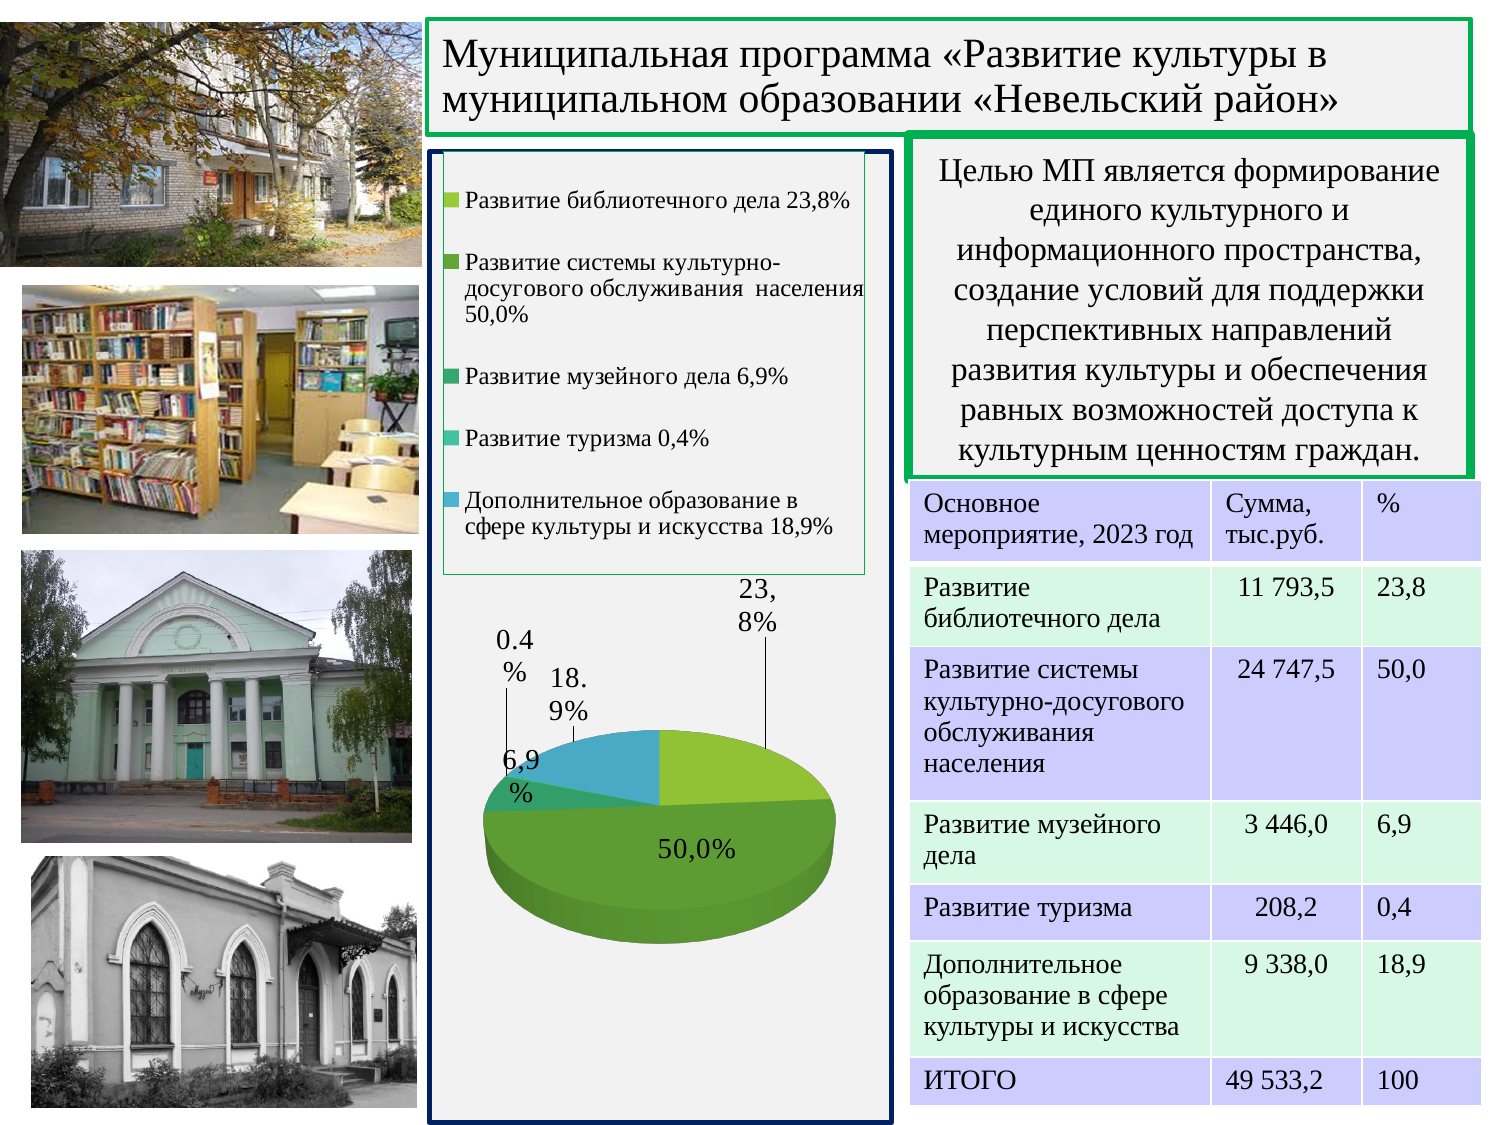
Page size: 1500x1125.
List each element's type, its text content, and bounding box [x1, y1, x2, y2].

table_cell 0,4 [1363, 885, 1481, 940]
table_cell 208,2 [1212, 885, 1361, 940]
chart [426, 148, 895, 1125]
table_cell 49 533,2 [1212, 1058, 1361, 1105]
table_cell Развитие библиотечного дела [910, 567, 1210, 646]
table_cell 3 446,0 [1212, 802, 1361, 883]
table_cell Развитие системы культурно-досугового обслуживания населения [910, 647, 1210, 800]
table_cell 23,8 [1363, 567, 1481, 646]
table_cell Развитие музейного дела [910, 802, 1210, 883]
table_cell 50,0 [1363, 647, 1481, 800]
table_cell 11 793,5 [1212, 567, 1361, 646]
table_header Основное мероприятие, 2023 год [910, 481, 1210, 561]
table_cell Дополнительное образование в сфере культуры и искусства [910, 942, 1210, 1056]
picture [20, 549, 412, 844]
table_cell 18,9 [1363, 942, 1481, 1056]
table_cell Развитие туризма [910, 885, 1210, 940]
table_cell 9 338,0 [1212, 942, 1361, 1056]
table_cell 6,9 [1363, 802, 1481, 883]
title Муниципальная программа «Развитие культуры в муниципальном образовании «Невельский район» [426, 19, 1471, 135]
picture [0, 21, 422, 268]
table_cell ИТОГО [910, 1058, 1210, 1105]
picture [31, 855, 418, 1108]
table_header % [1363, 481, 1481, 561]
text_box Целью МП является формирование единого культурного и информационного пространства, создание условий для поддержки перспективных направлений развития культуры и обеспечения равных возможностей доступа к культурным ценностям граждан. [904, 130, 1475, 484]
table_cell 24 747,5 [1212, 647, 1361, 800]
table_header Сумма, тыс.руб. [1212, 481, 1361, 561]
table_cell 100 [1363, 1058, 1481, 1105]
picture [21, 284, 420, 534]
